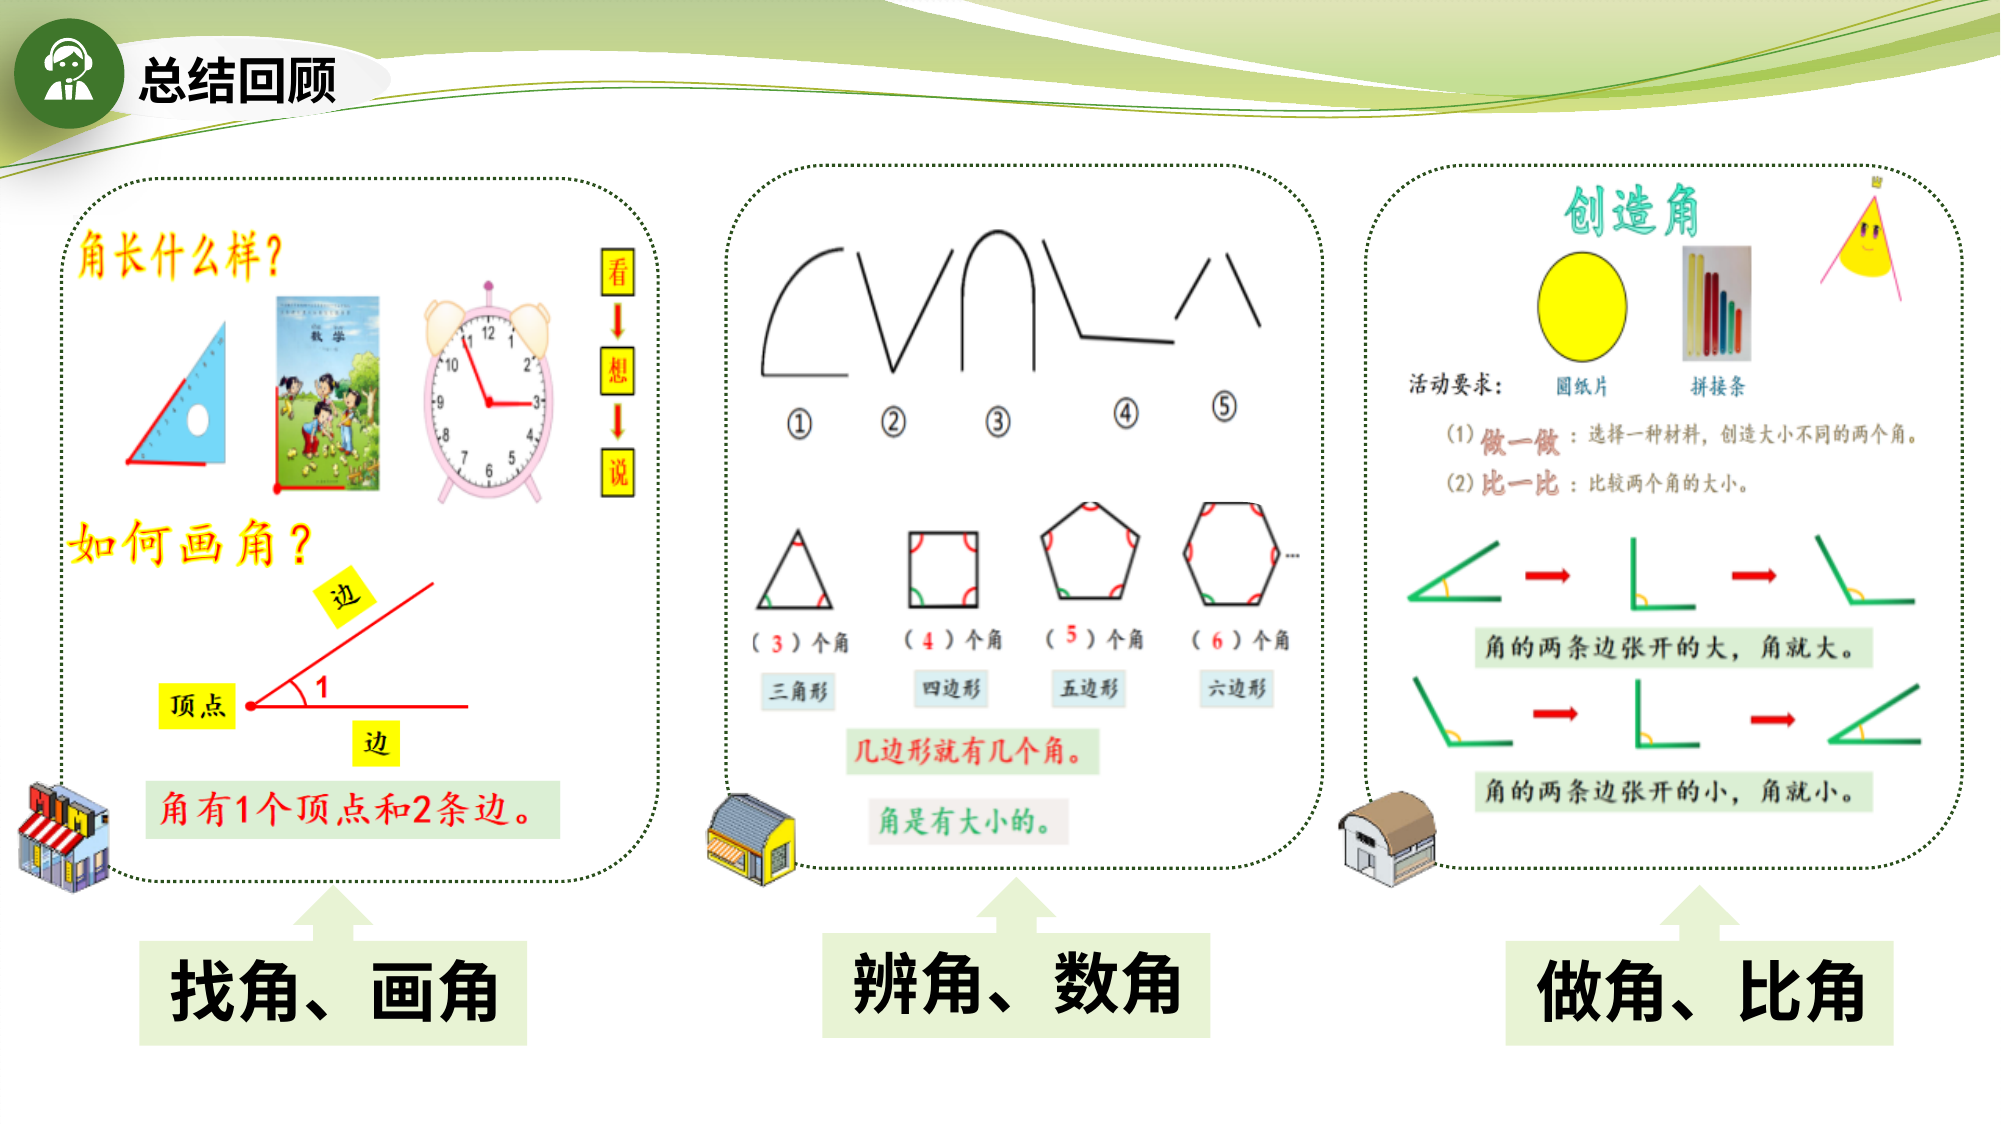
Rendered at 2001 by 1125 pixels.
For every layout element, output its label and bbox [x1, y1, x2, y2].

text_box [14, 18, 396, 129]
picture [1310, 531, 1932, 917]
text_box [725, 164, 1324, 833]
picture [684, 501, 1300, 907]
text_box [83, 177, 637, 215]
text_box [139, 884, 543, 1046]
text_box [822, 876, 1227, 1038]
text_box [1364, 180, 1963, 869]
picture [0, 215, 647, 912]
picture [1406, 167, 1916, 503]
text_box [60, 230, 73, 511]
text_box [138, 231, 659, 883]
picture [741, 228, 1271, 452]
text_box [818, 848, 1285, 869]
text_box [1505, 884, 1910, 1046]
